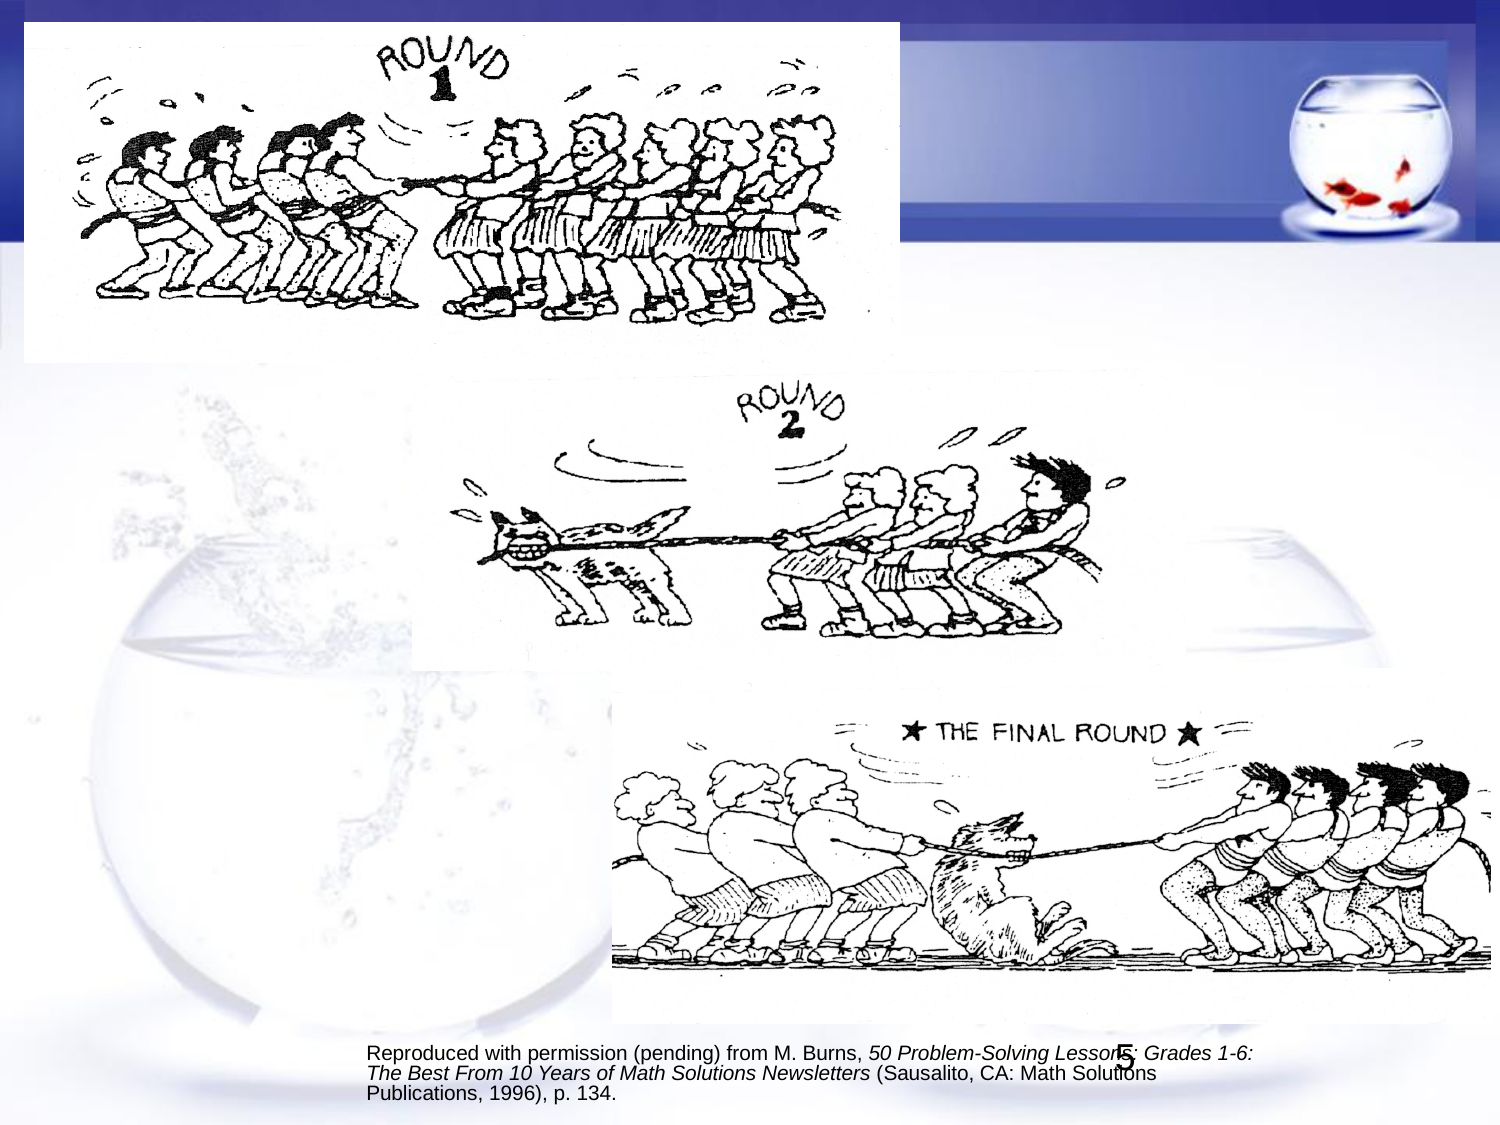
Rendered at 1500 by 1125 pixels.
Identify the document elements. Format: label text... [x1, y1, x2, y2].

slide_number 5 [1100, 1033, 1413, 1100]
text_box Reproduced with permission (pending) from M. Burns, 50 Problem-Solving Lessons: Grades 1-6: The Best From 10 Years of Math Solutions Newsletters (Sausalito, CA: Math Solutions Publications, 1996), p. 134. [351, 1037, 1295, 1112]
picture [0, 0, 1500, 1125]
